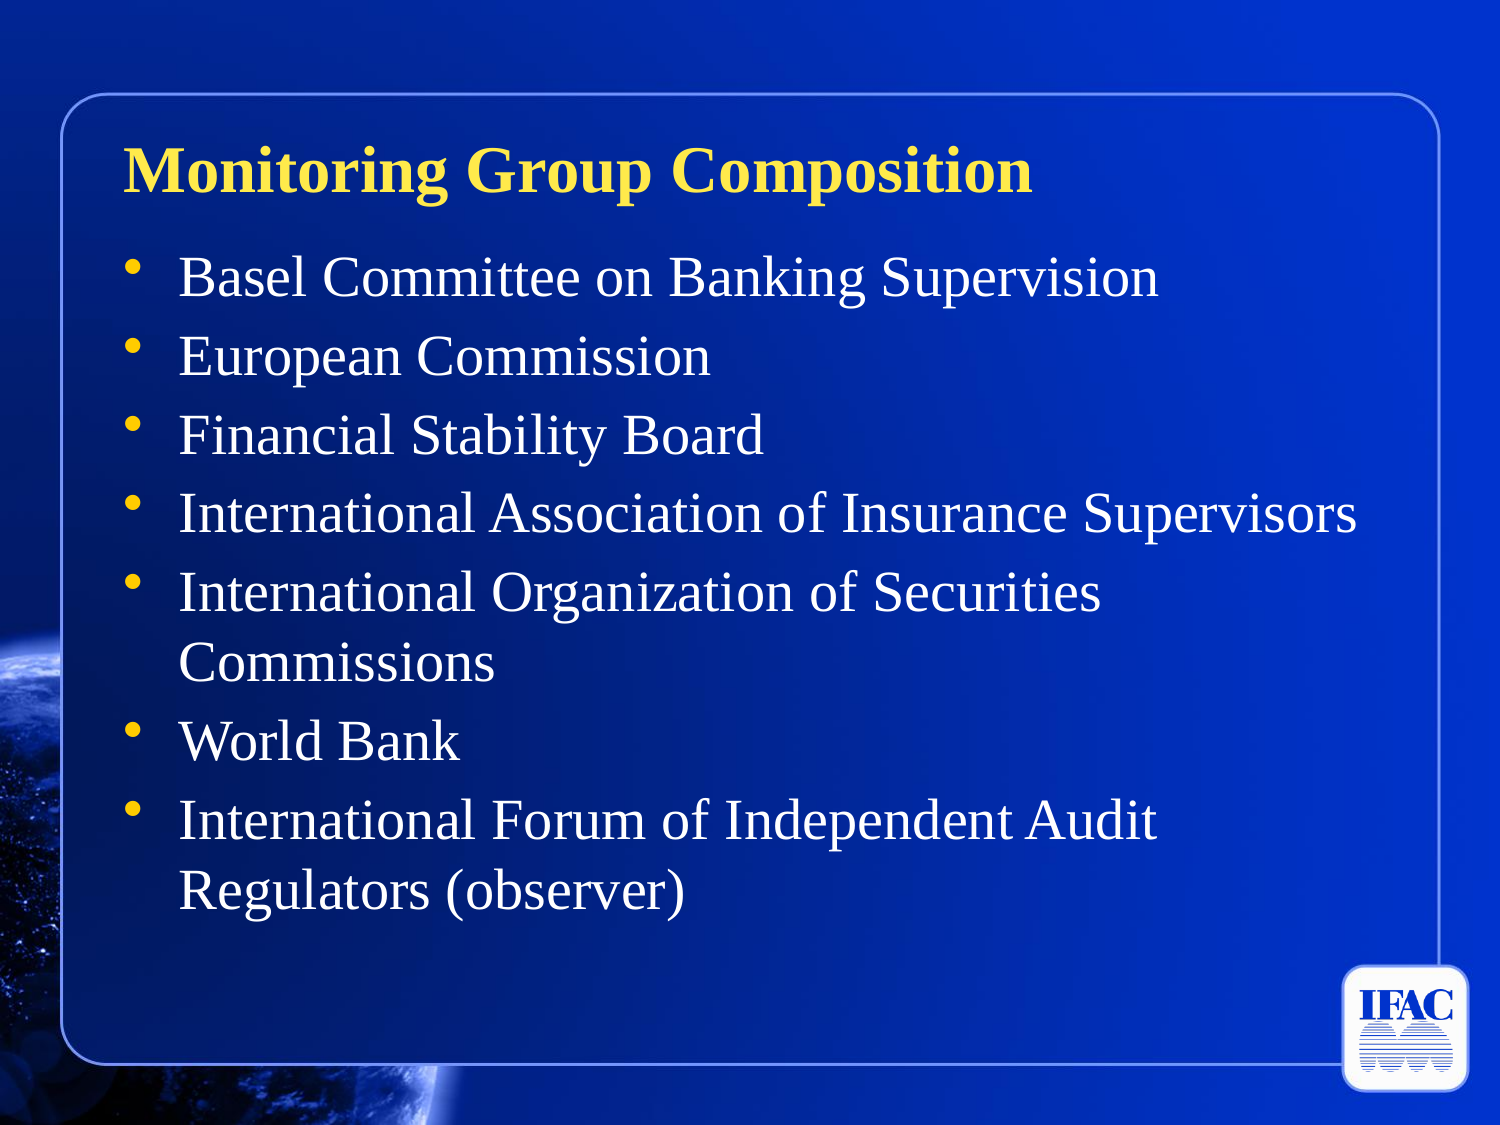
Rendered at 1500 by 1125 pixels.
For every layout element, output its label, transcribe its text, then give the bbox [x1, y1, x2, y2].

picture [0, 0, 1500, 1125]
list Basel Committee on Banking Supervision European Commission Financial Stability Board International Association of Insurance Supervisors International Organization of Securities Commissions World Bank International Forum of Independent Audit Regulators (observer) [107, 230, 1411, 1048]
list Monitoring Group Composition [107, 118, 1411, 215]
